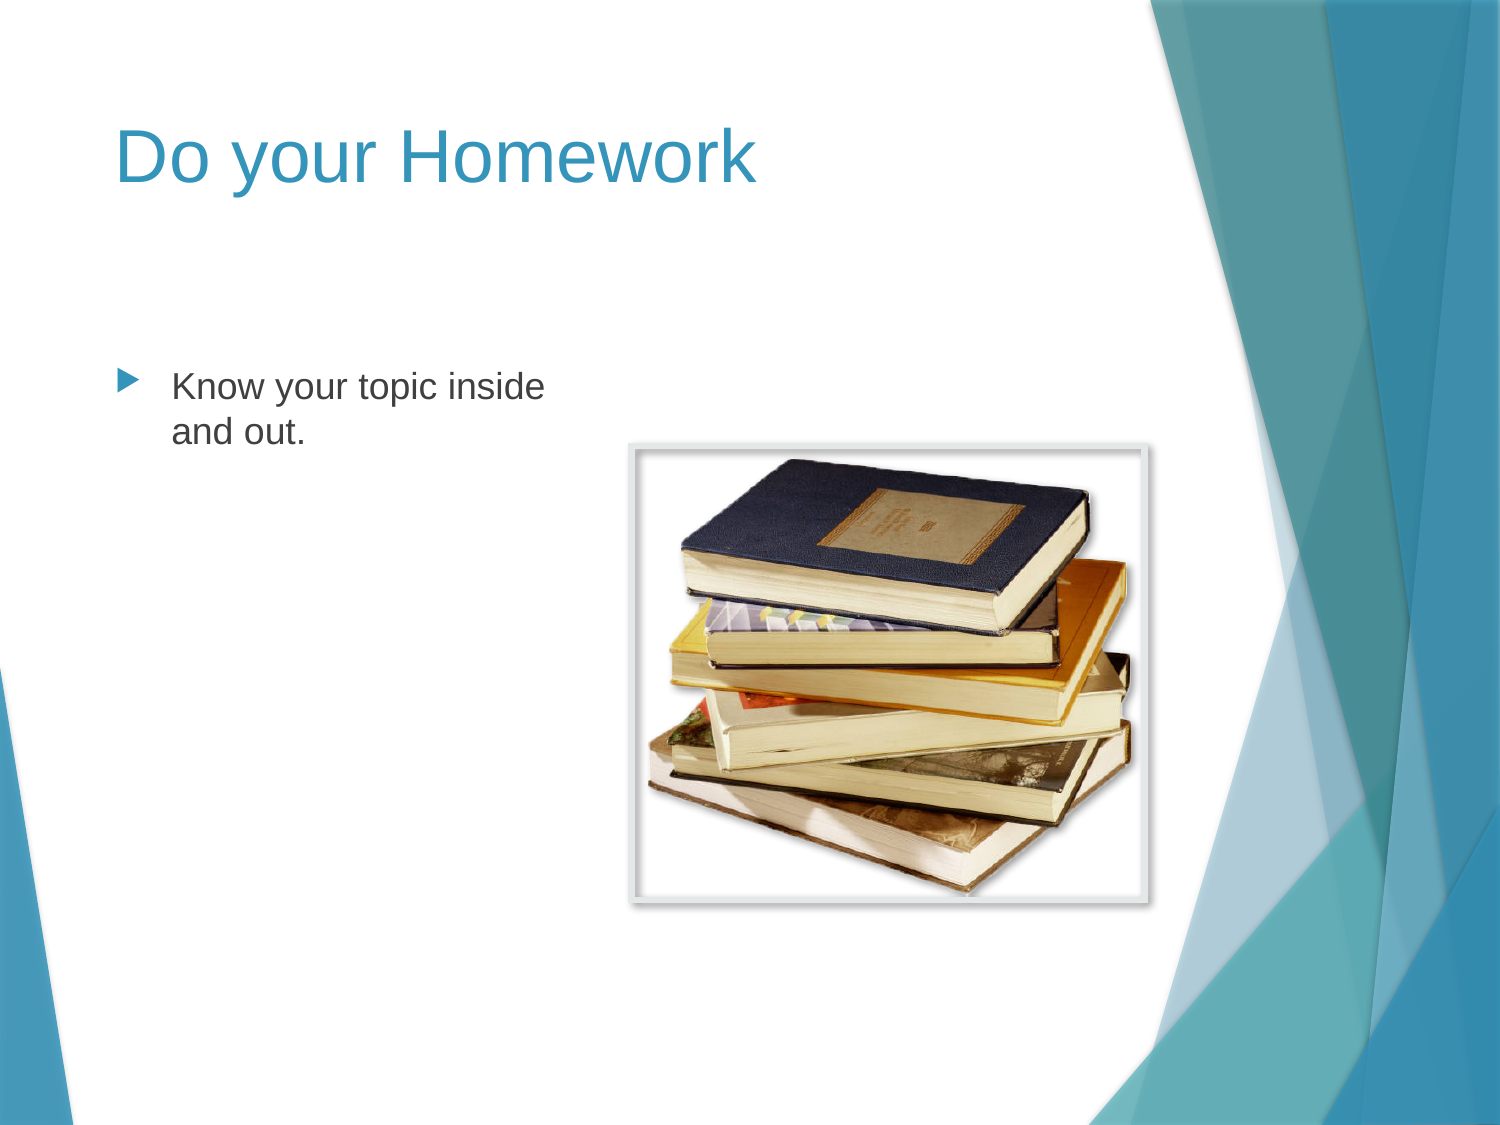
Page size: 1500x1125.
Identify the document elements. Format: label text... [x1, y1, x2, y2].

title Do your Homework [99, 99, 1142, 317]
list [634, 448, 1142, 897]
list Know your topic inside and out. [99, 354, 607, 992]
